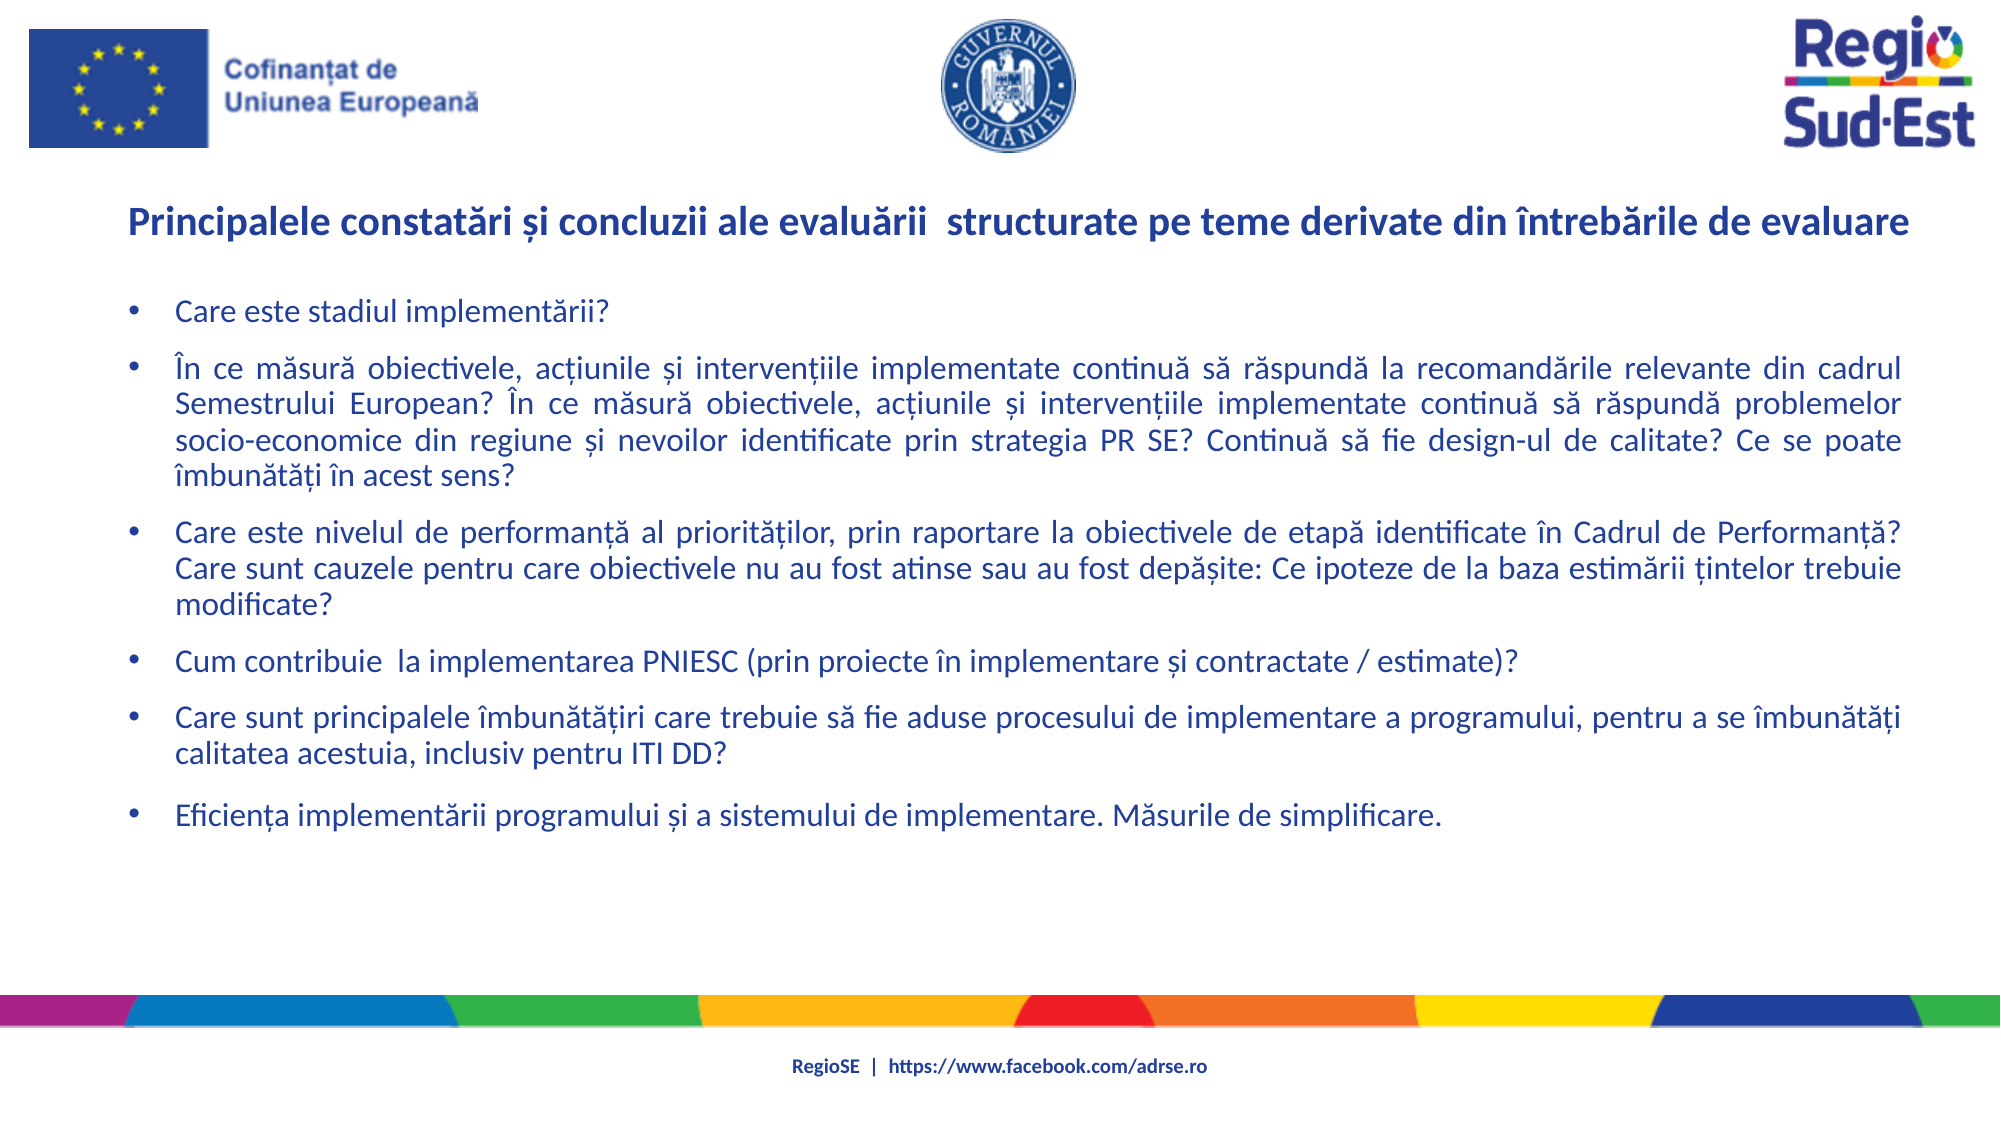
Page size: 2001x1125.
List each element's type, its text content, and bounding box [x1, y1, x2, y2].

picture [28, 28, 478, 148]
text_box Principalele constatări și concluzii ale evaluării structurate pe teme derivate din întrebările de evaluare [113, 186, 2000, 252]
picture [941, 19, 1076, 153]
text_box RegioSE | https://www.facebook.com/adrse.ro [776, 1029, 1223, 1085]
picture [0, 995, 2000, 1029]
subtitle Care este stadiul implementării?​ În ce măsură obiectivele, acțiunile și intervențiile implementate continuă să răspundă la recomandările relevante din cadrul Semestrului European? În ce măsură obiectivele, acțiunile și intervențiile implementate continuă să răspundă problemelor socio-economice din regiune și nevoilor identificate prin strategia PR SE? Continuă să fie design-ul de calitate? Ce se poate îmbunătăți în acest sens?​ Care este nivelul de performanță al priorităților, prin raportare la obiectivele de etapă identificate în Cadrul de Performanță? Care sunt cauzele pentru care obiectivele nu au fost atinse sau au fost depășite: Ce ipoteze de la baza estimării țintelor trebuie modificate?​ Cum contribuie la implementarea PNIESC (prin proiecte în implementare și contractate / estimate)?​ Care sunt principalele îmbunătățiri care trebuie să fie aduse procesului de implementare a programului, pentru a se îmbunătăți calitatea acestuia, inclusiv pentru ITI DD?​ Eficiența implementării programului și a sistemului de implementare. Măsurile de simplificare. [113, 286, 1920, 435]
picture [1759, 0, 2000, 220]
